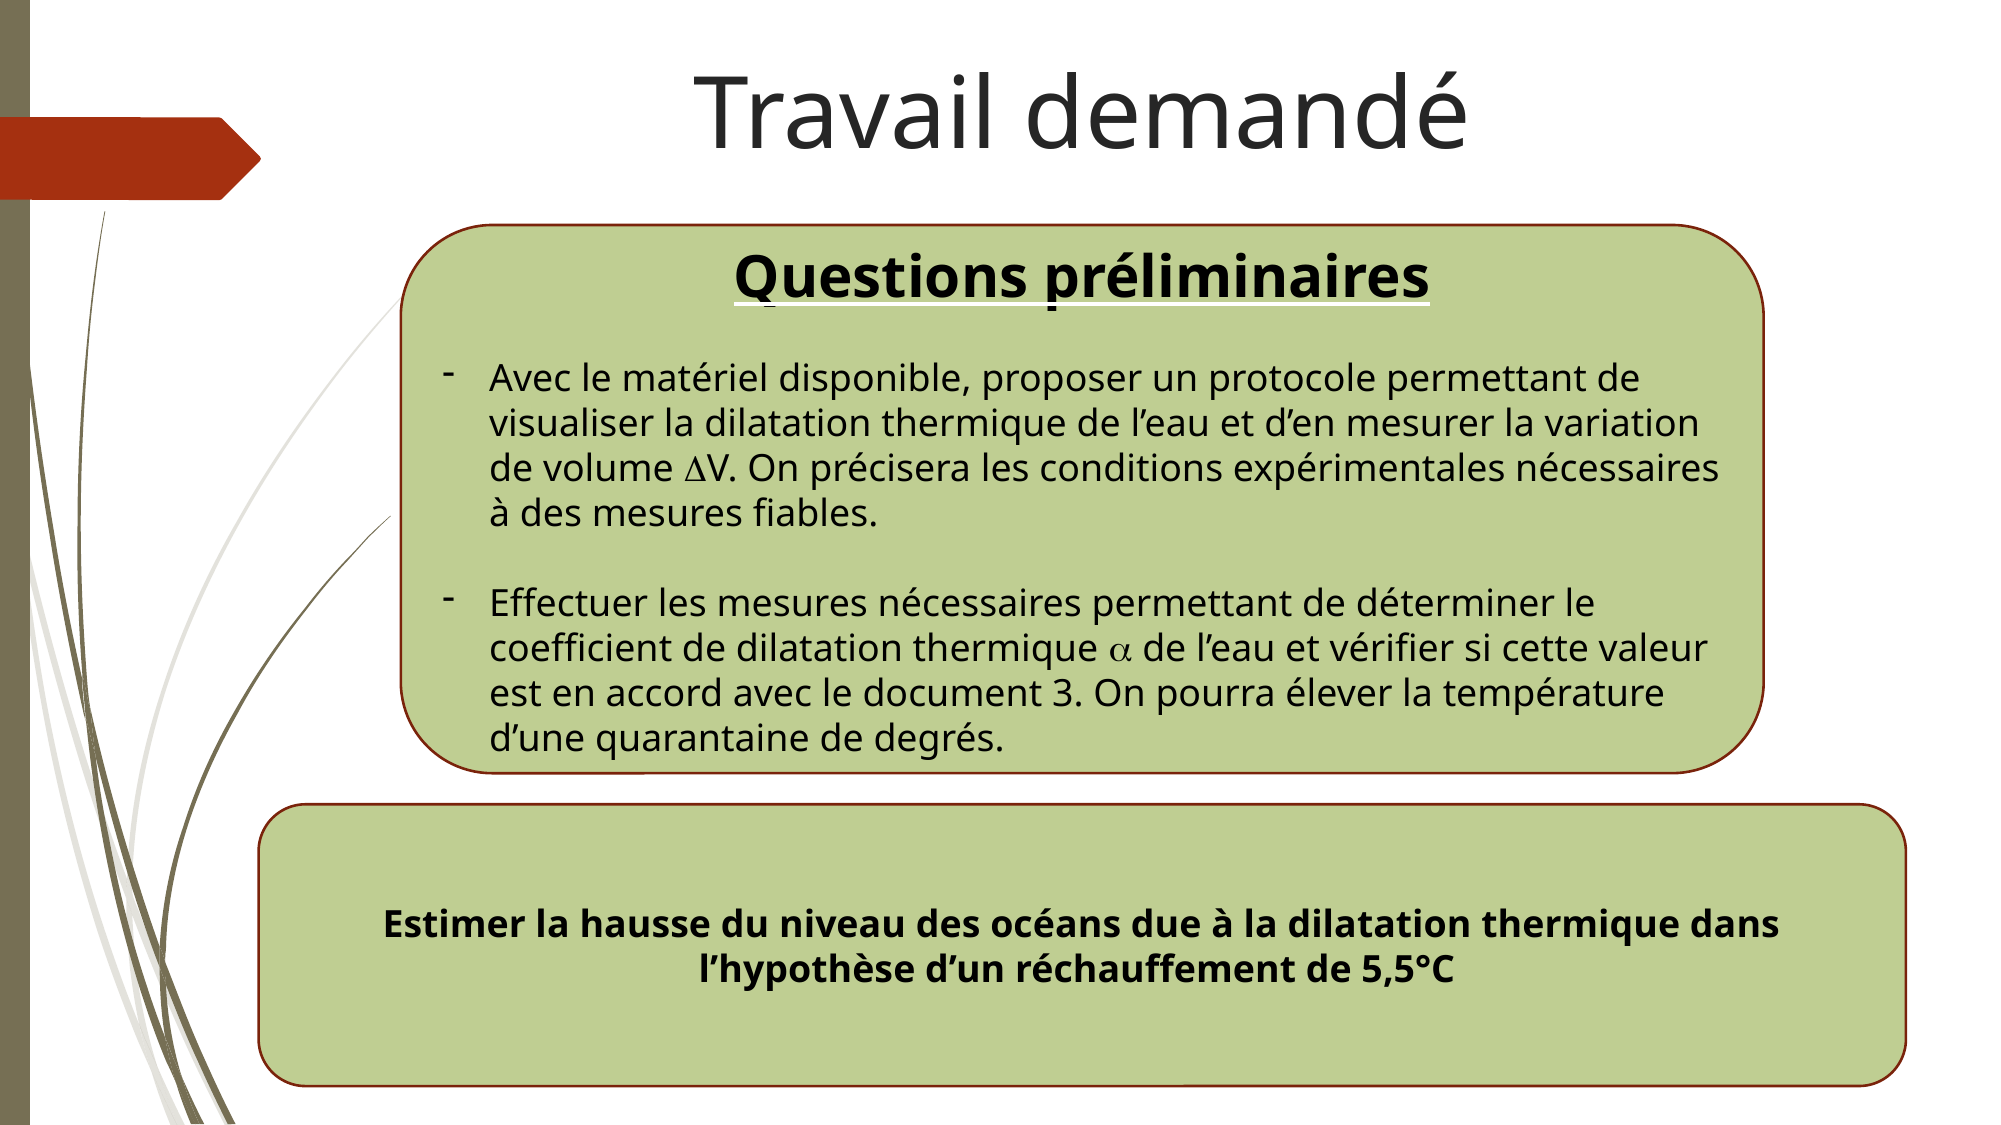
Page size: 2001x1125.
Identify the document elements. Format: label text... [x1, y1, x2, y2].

text_box Questions préliminaires Avec le matériel disponible, proposer un protocole permettant de visualiser la dilatation thermique de l’eau et d’en mesurer la variation de volume V. On précisera les conditions expérimentales nécessaires à des mesures fiables. Effectuer les mesures nécessaires permettant de déterminer le coefficient de dilatation thermique  de l’eau et vérifier si cette valeur est en accord avec le document 3. On pourra élever la température d’une quarantaine de degrés. [400, 224, 1764, 774]
text_box Travail demandé [351, 40, 1814, 251]
text_box Estimer la hausse du niveau des océans due à la dilatation thermique dans l’hypothèse d’un réchauffement de 5,5°C [258, 804, 1906, 1087]
